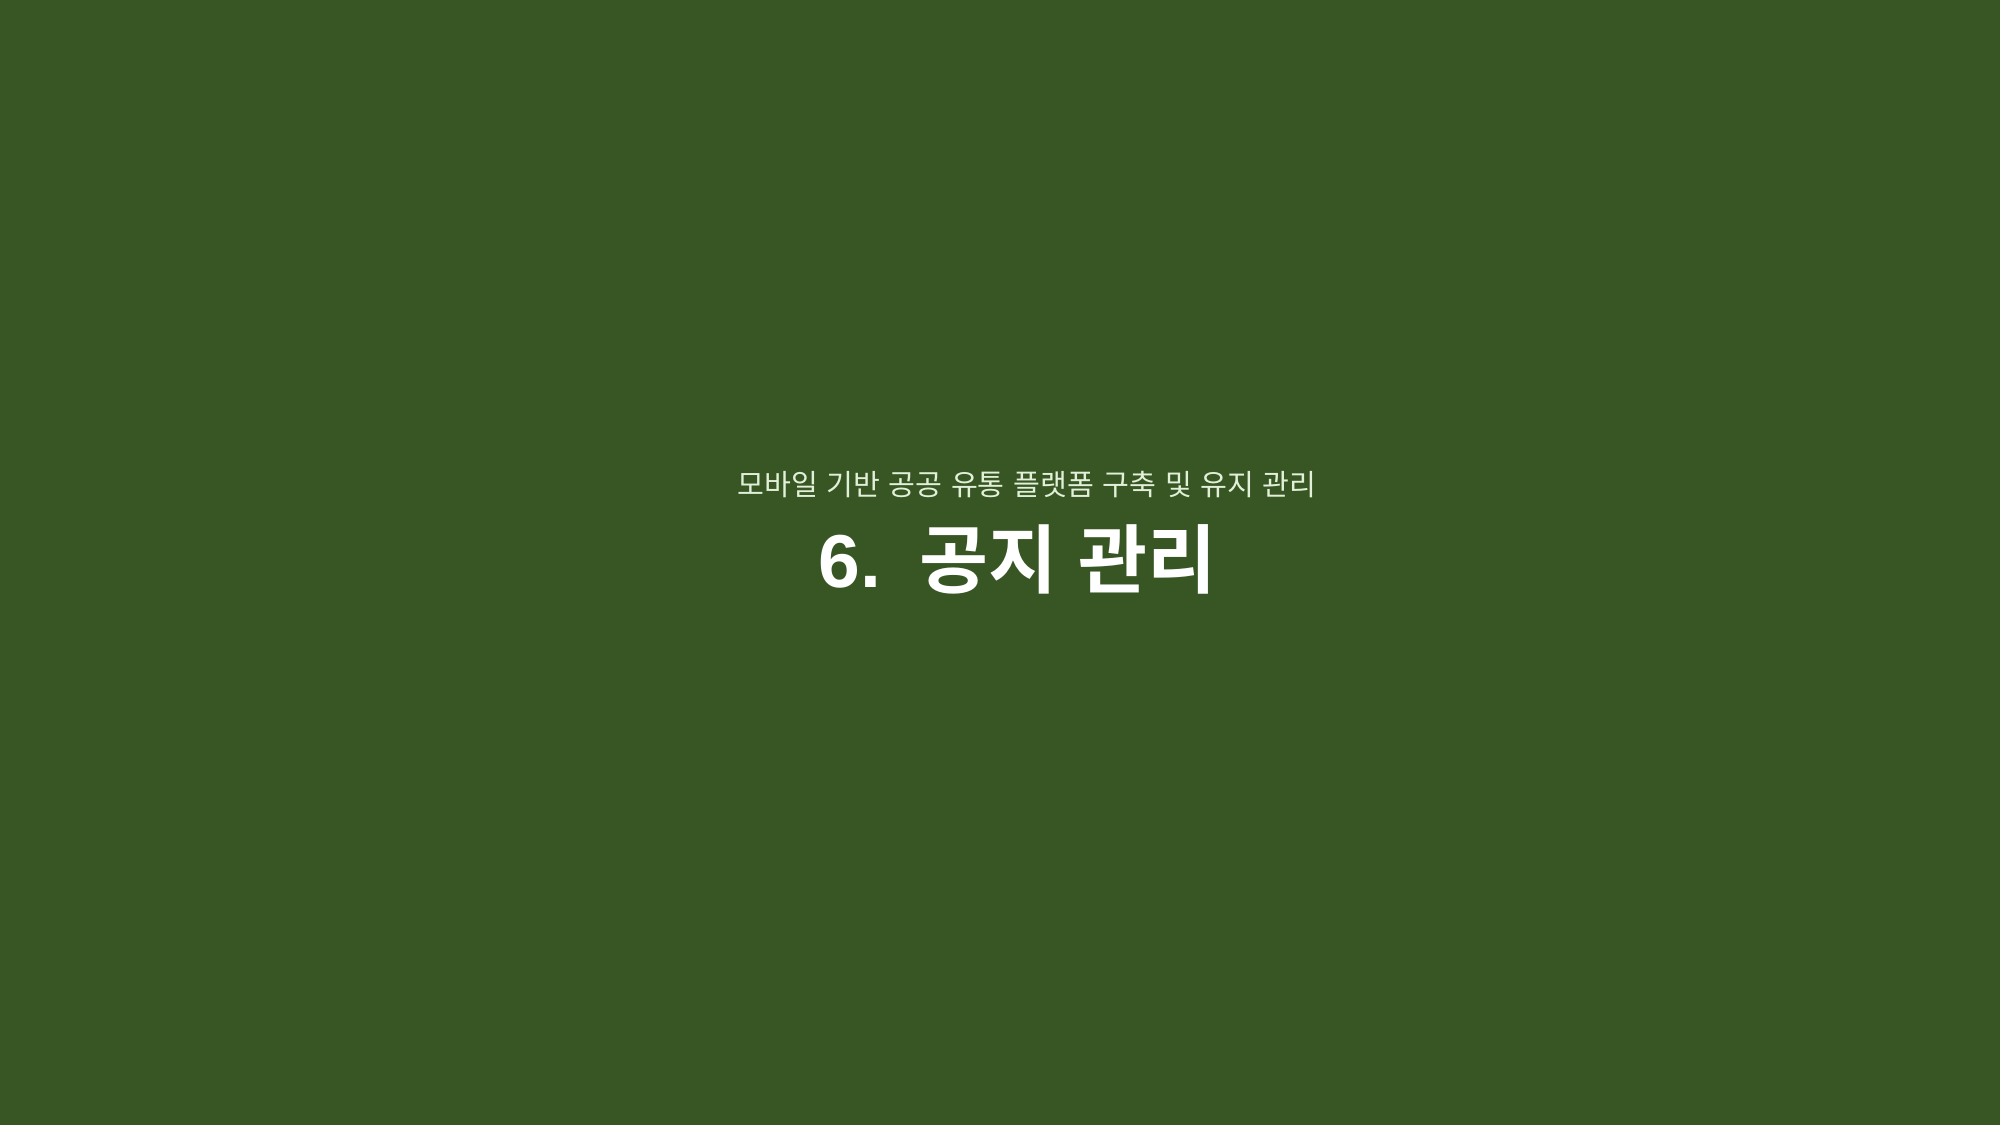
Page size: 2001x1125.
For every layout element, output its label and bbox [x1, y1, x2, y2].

text_box [579, 426, 1475, 611]
